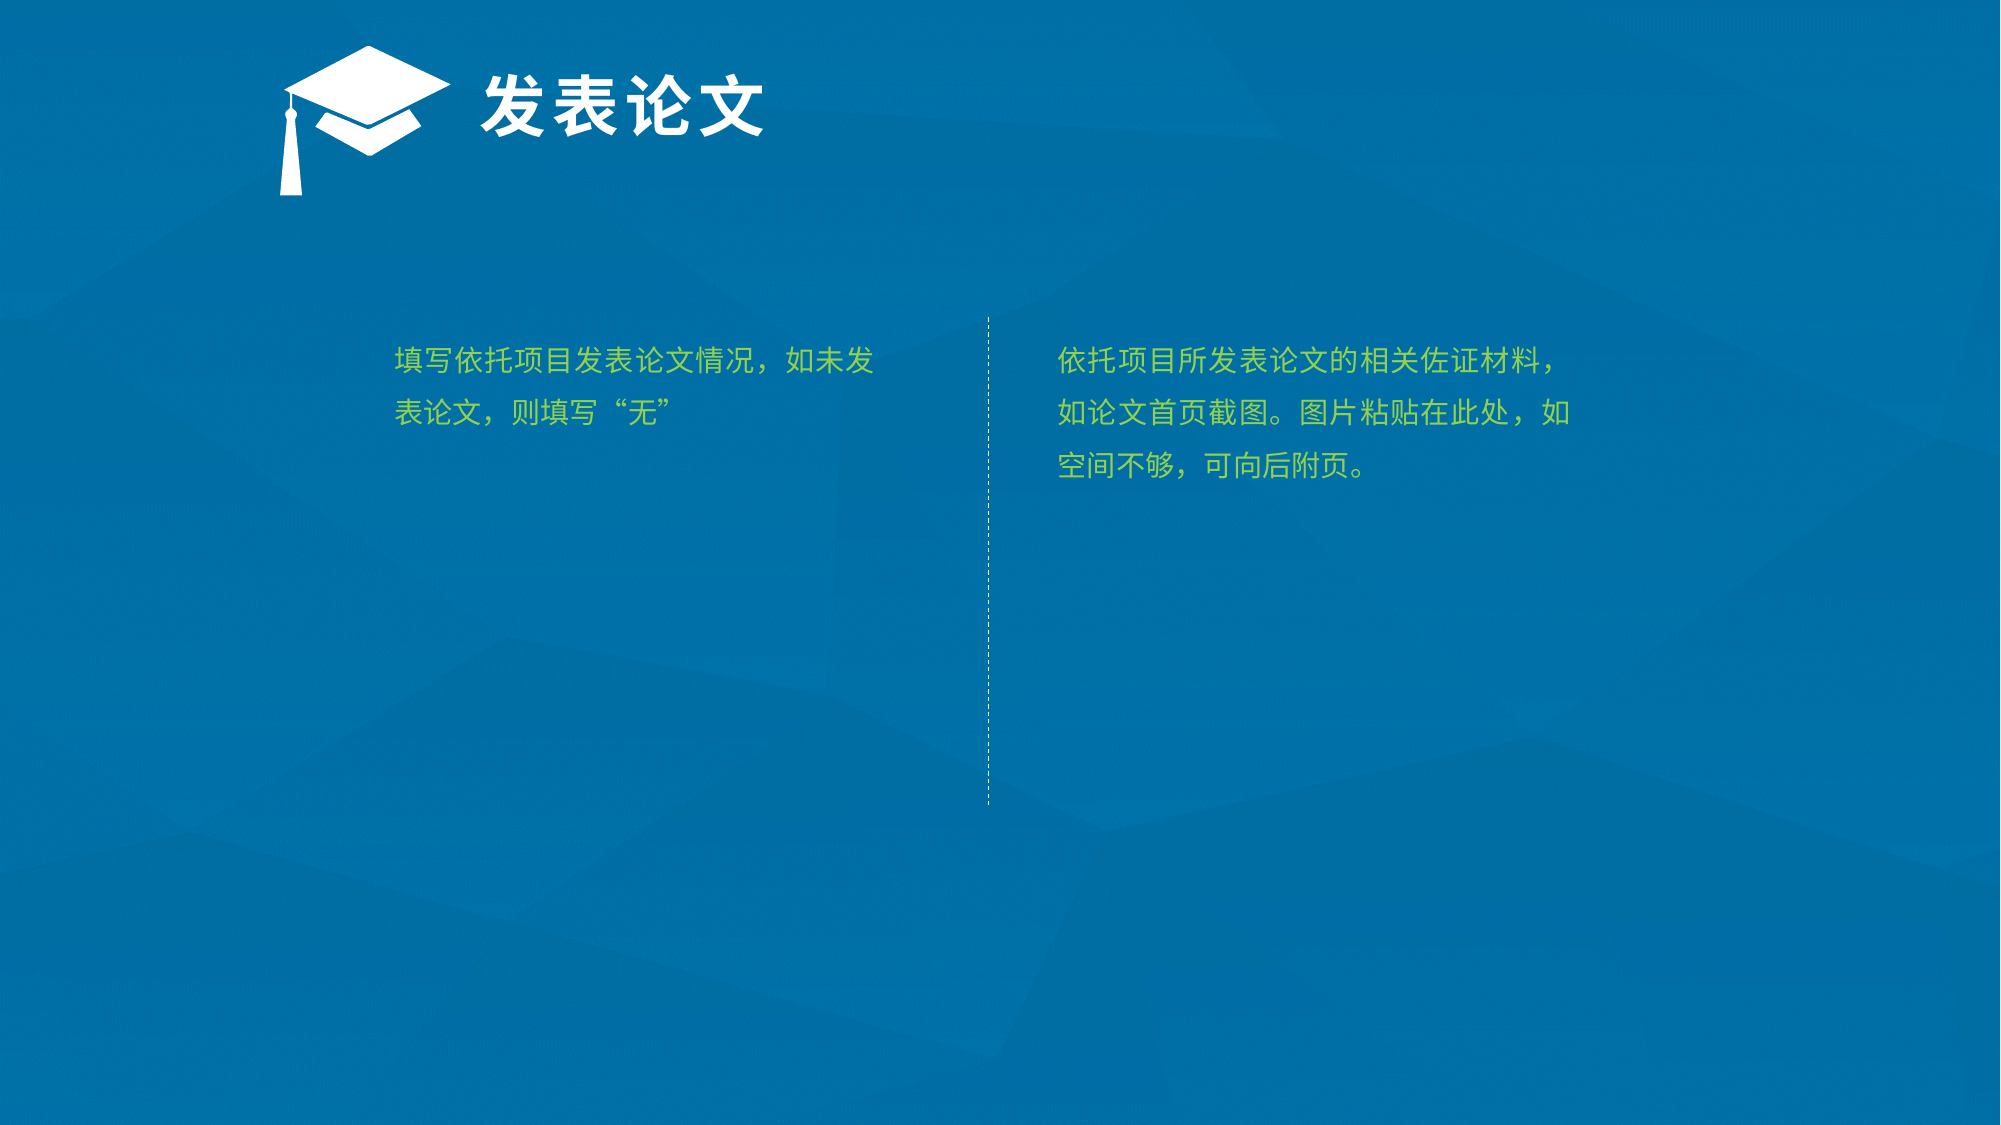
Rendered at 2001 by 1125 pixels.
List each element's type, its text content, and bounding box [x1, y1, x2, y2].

text_box 依托项目所发表论文的相关佐证材料，如论文首页截图。图片粘贴在此处，如空间不够，可向后附页。 [1042, 317, 1586, 902]
text_box 填写依托项目发表论文情况，如未发表论文，则填写“无” [379, 317, 890, 437]
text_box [280, 45, 837, 196]
